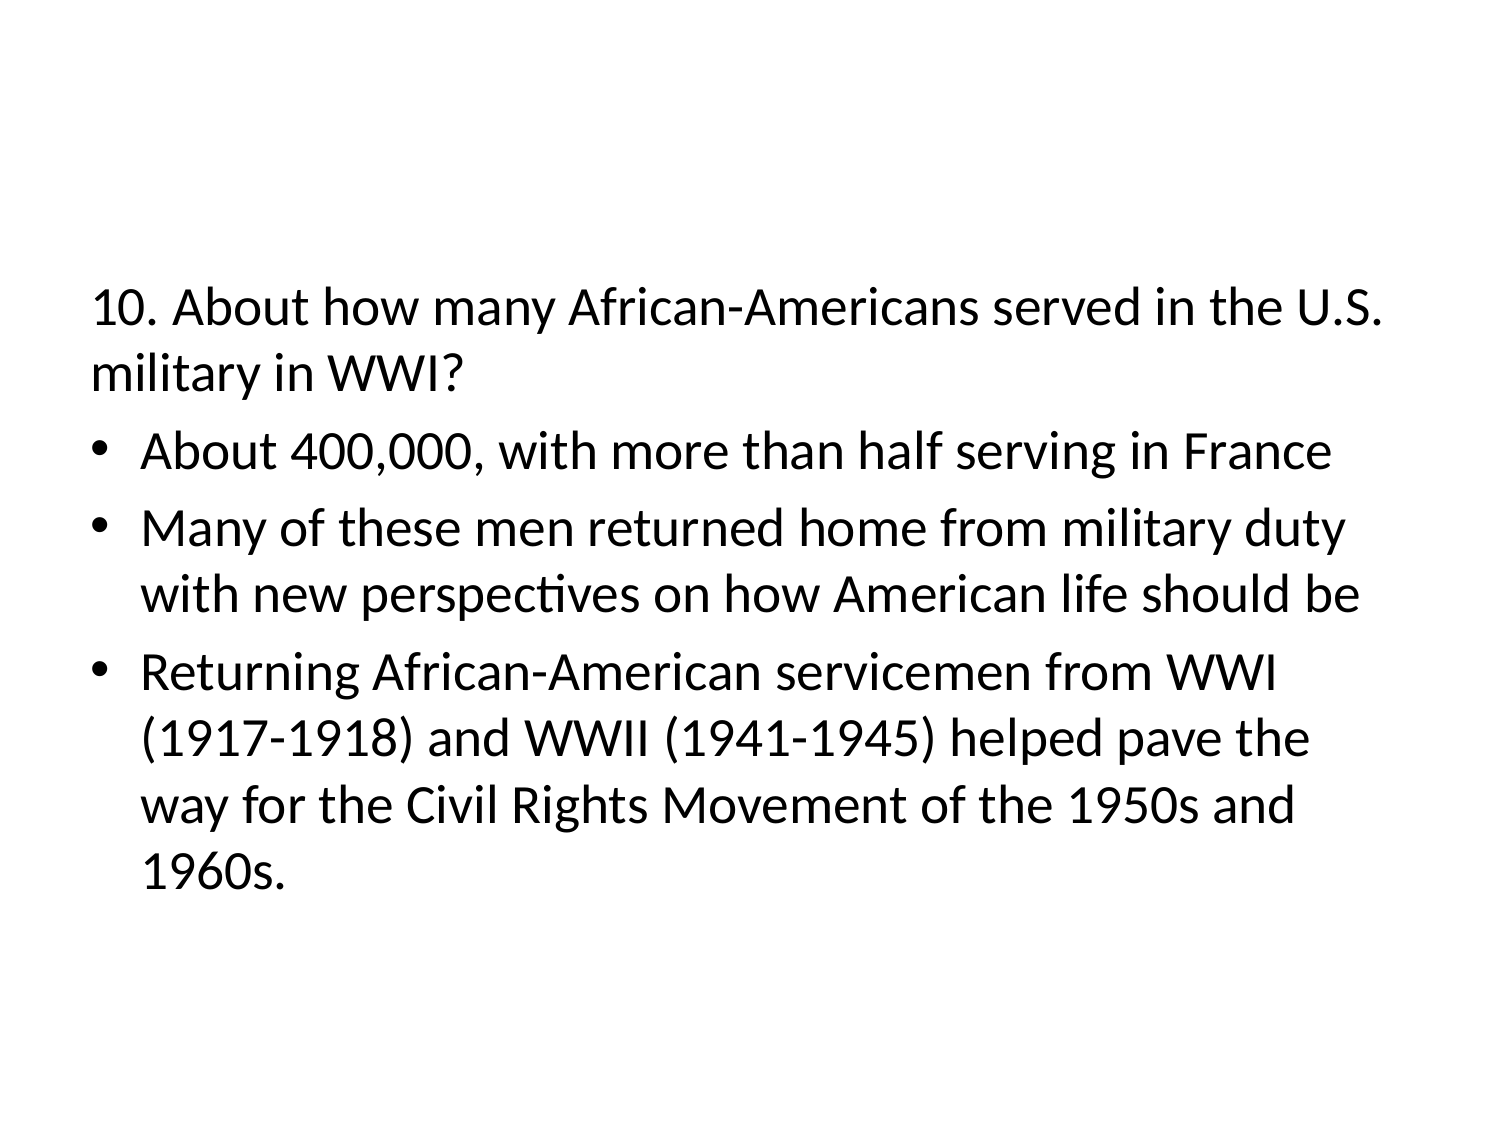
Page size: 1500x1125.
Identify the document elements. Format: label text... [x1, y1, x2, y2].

list 10. About how many African-Americans served in the U.S. military in WWI? About 400,000, with more than half serving in France Many of these men returned home from military duty with new perspectives on how American life should be Returning African-American servicemen from WWI (1917-1918) and WWII (1941-1945) helped pave the way for the Civil Rights Movement of the 1950s and 1960s. [75, 262, 1425, 1005]
